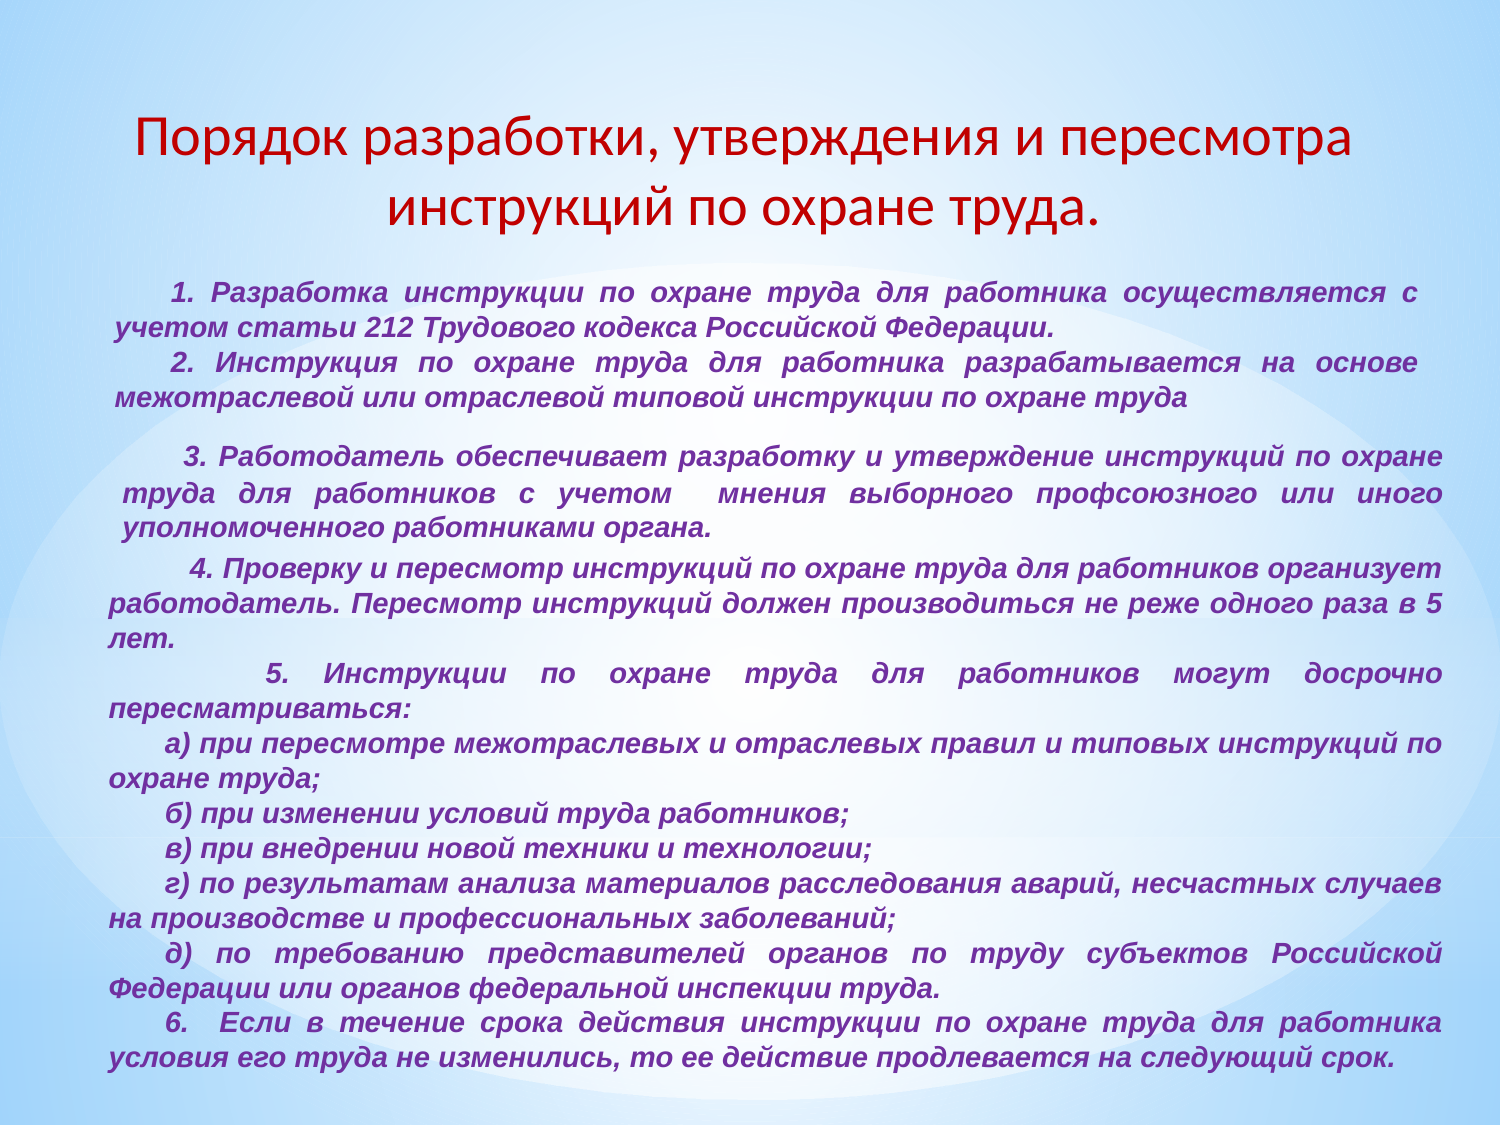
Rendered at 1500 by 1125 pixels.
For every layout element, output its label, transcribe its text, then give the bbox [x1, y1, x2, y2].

text_box Порядок разработки, утверждения и пересмотра инструкций по охране труда. [53, 90, 1436, 455]
text_box 4. Проверку и пересмотр инструкций по охране труда для работников организует работодатель. Пересмотр инструкций должен производиться не реже одного раза в 5 лет. 5. Инструкции по охране труда для работников могут досрочно пересматриваться: а) при пересмотре межотраслевых и отраслевых правил и типовых инструкций по охране труда; б) при изменении условий труда работников; в) при внедрении новой техники и технологии; г) по результатам анализа материалов расследования аварий, несчастных случаев на производстве и профессиональных заболеваний; д) по требованию представителей органов по труду субъектов Российской Федерации или органов федеральной инспекции труда. 6. Если в течение срока действия инструкции по охране труда для работника условия его труда не изменились, то ее действие продлевается на следующий срок. [93, 541, 1459, 1082]
text_box 1. Разработка инструкции по охране труда для работника осуществляется с учетом статьи 212 Трудового кодекса Российской Федерации. 2. Инструкция по охране труда для работника разрабатывается на основе межотраслевой или отраслевой типовой инструкции по охране труда [99, 265, 1435, 421]
text_box 3. Работодатель обеспечивает разработку и утверждение инструкций по охране труда для работников с учетом мнения выборного профсоюзного или иного уполномоченного работниками органа. [107, 421, 1459, 541]
